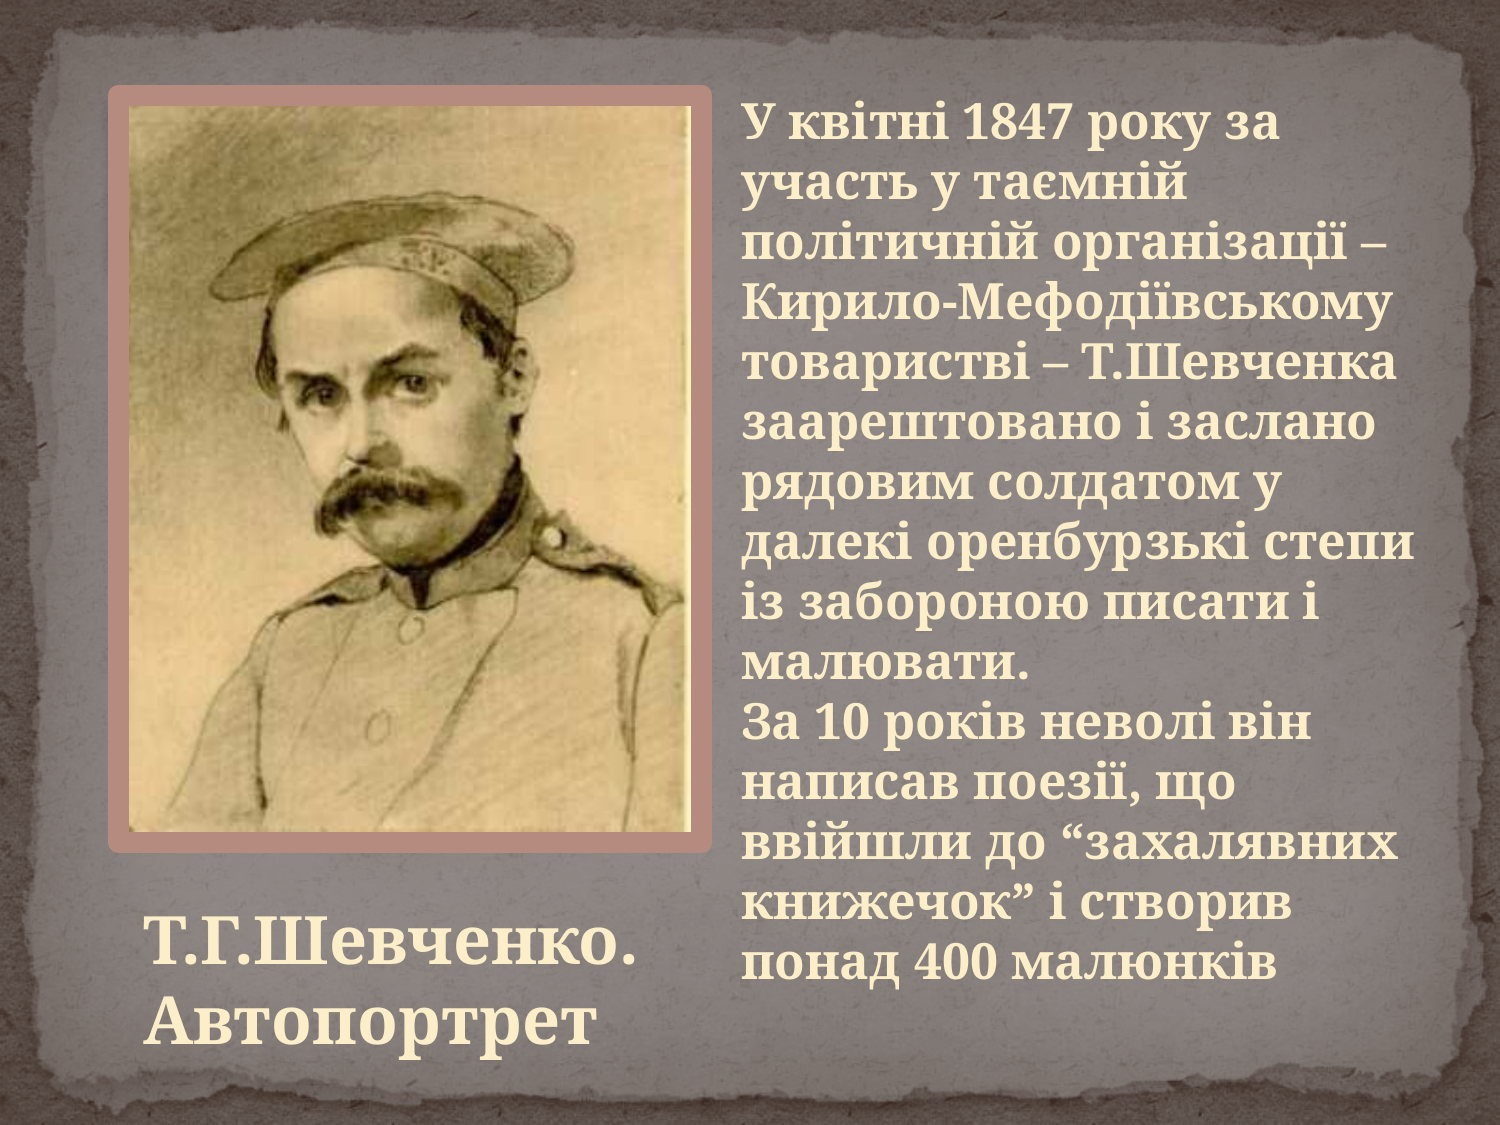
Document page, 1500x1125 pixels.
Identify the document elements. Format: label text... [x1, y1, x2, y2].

picture [128, 105, 692, 833]
text_box У квітні 1847 року за участь у таємній політичній організації – Кирило-Мефодіївському товаристві – Т.Шевченка заарештовано і заслано рядовим солдатом у далекі оренбурзькі степи із забороною писати і малювати. За 10 років неволі він написав поезії, що ввійшли до “захалявних книжечок” і створив понад 400 малюнків [726, 81, 1454, 997]
text_box Т.Г.Шевченко. Автопортрет [128, 890, 692, 1066]
